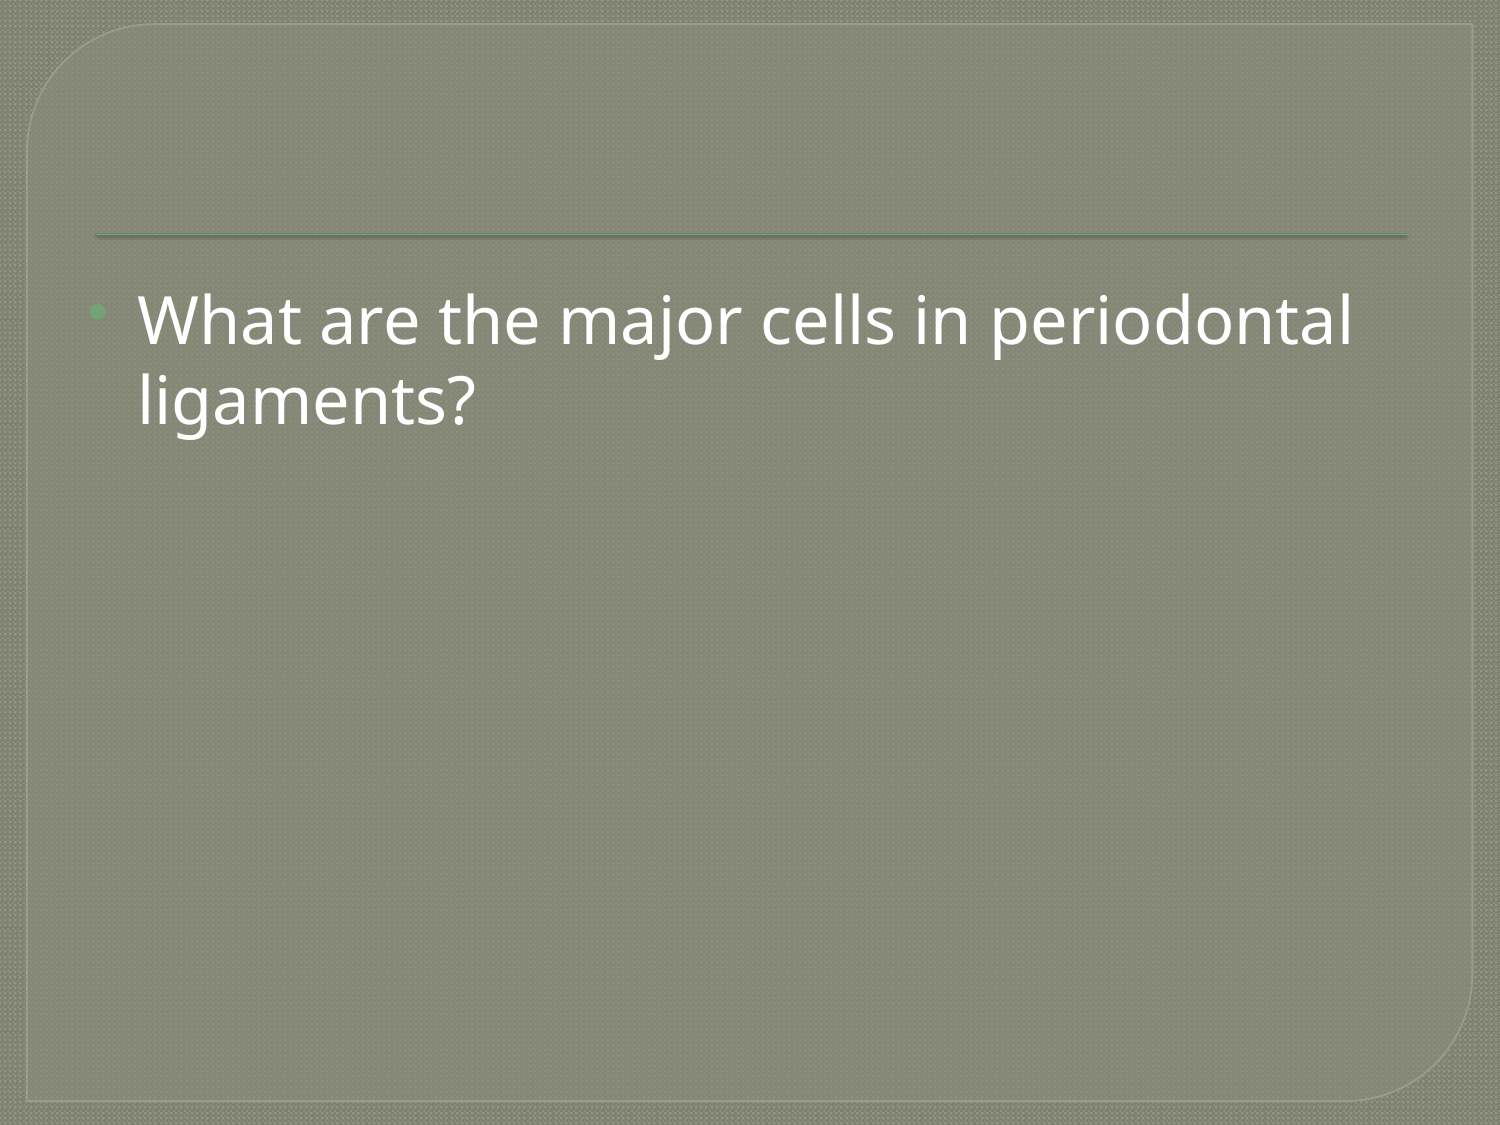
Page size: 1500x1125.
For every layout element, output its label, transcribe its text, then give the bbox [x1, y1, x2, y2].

list What are the major cells in periodontal ligaments? [75, 270, 1425, 1013]
